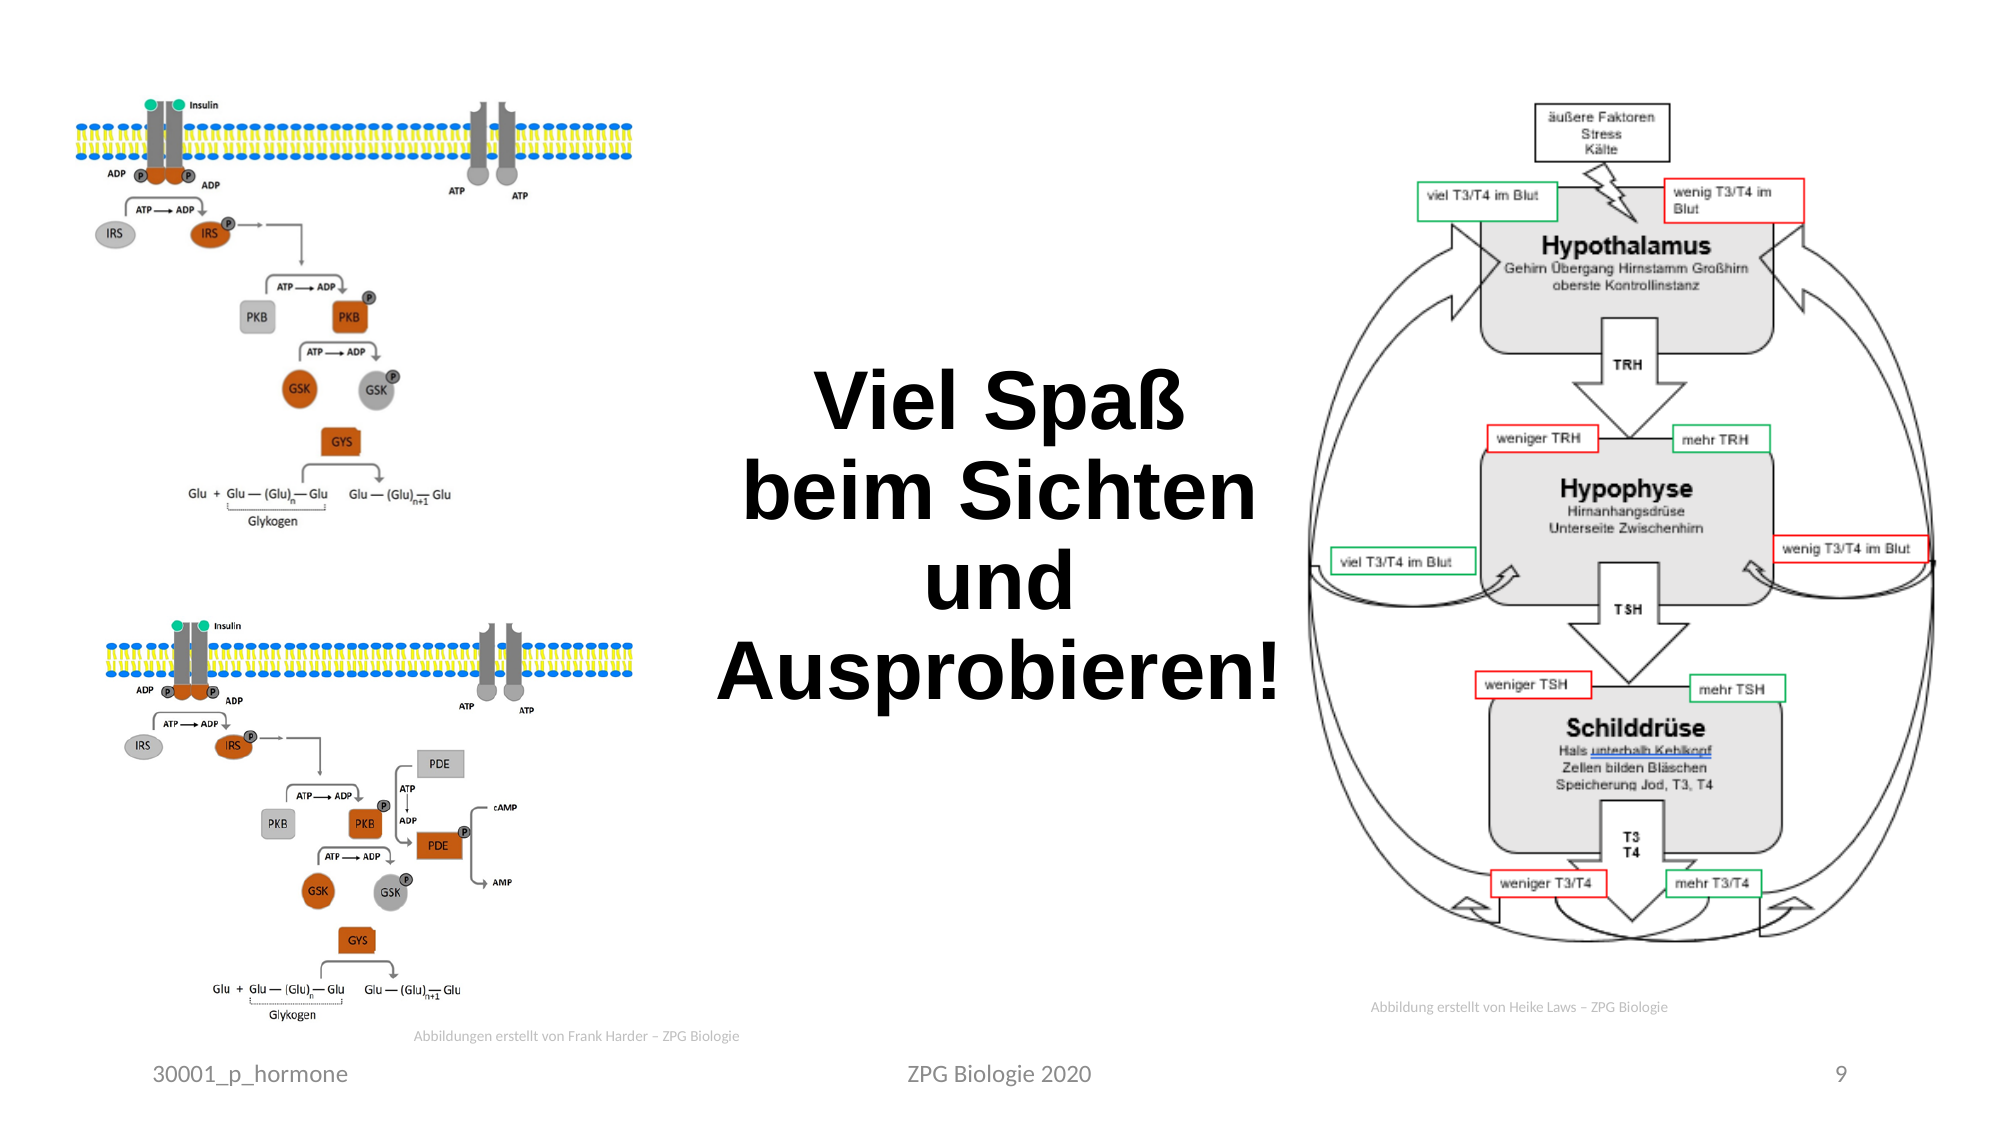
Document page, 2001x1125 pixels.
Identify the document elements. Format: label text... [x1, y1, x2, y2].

footer ZPG Biologie 2020 [662, 1042, 1338, 1103]
picture [75, 95, 633, 538]
slide_number 30001_p_hormone [137, 1042, 588, 1103]
text_box Abbildungen erstellt von Frank Harder – ZPG Biologie [399, 1018, 776, 1052]
picture [1300, 95, 1938, 963]
slide_number 9 [1412, 1042, 1863, 1103]
title Viel Spaß beim Sichten und Ausprobieren! [699, 228, 1300, 846]
picture [105, 616, 633, 1030]
text_box Abbildung erstellt von Heike Laws – ZPG Biologie [1356, 989, 1733, 1023]
